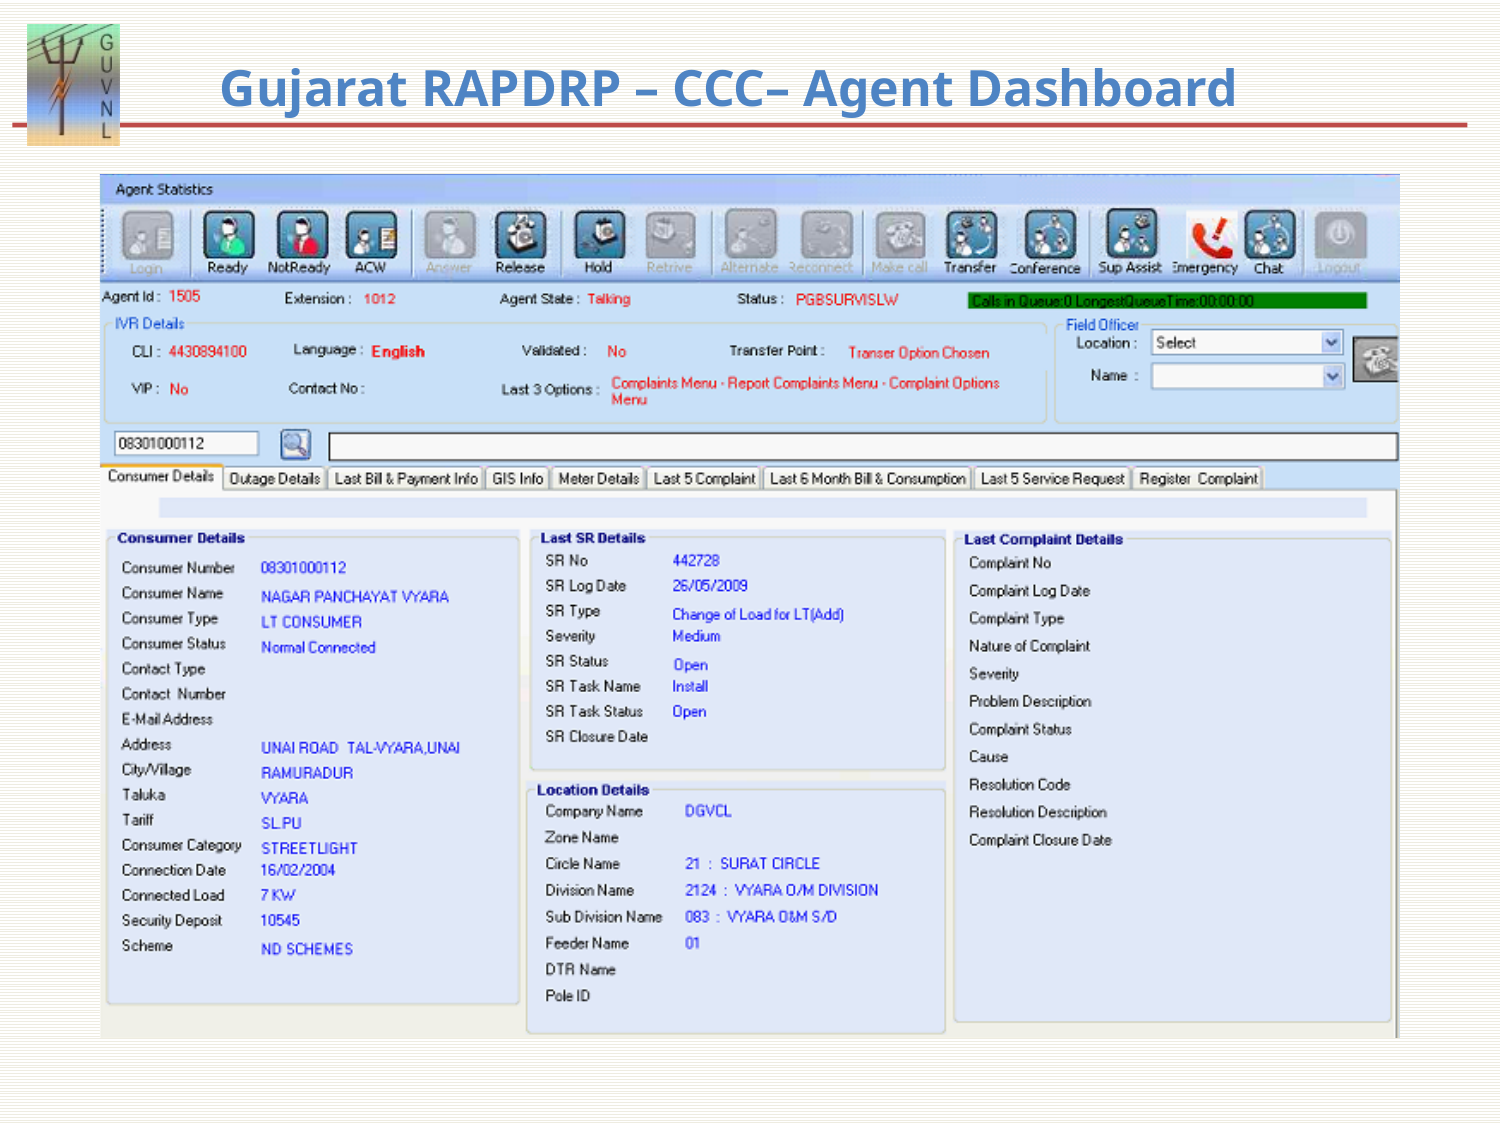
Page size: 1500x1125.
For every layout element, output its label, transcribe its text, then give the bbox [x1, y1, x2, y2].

picture [99, 174, 1401, 1038]
picture [26, 24, 120, 146]
text_box Gujarat RAPDRP – CCC– Agent Dashboard [205, 37, 1346, 136]
